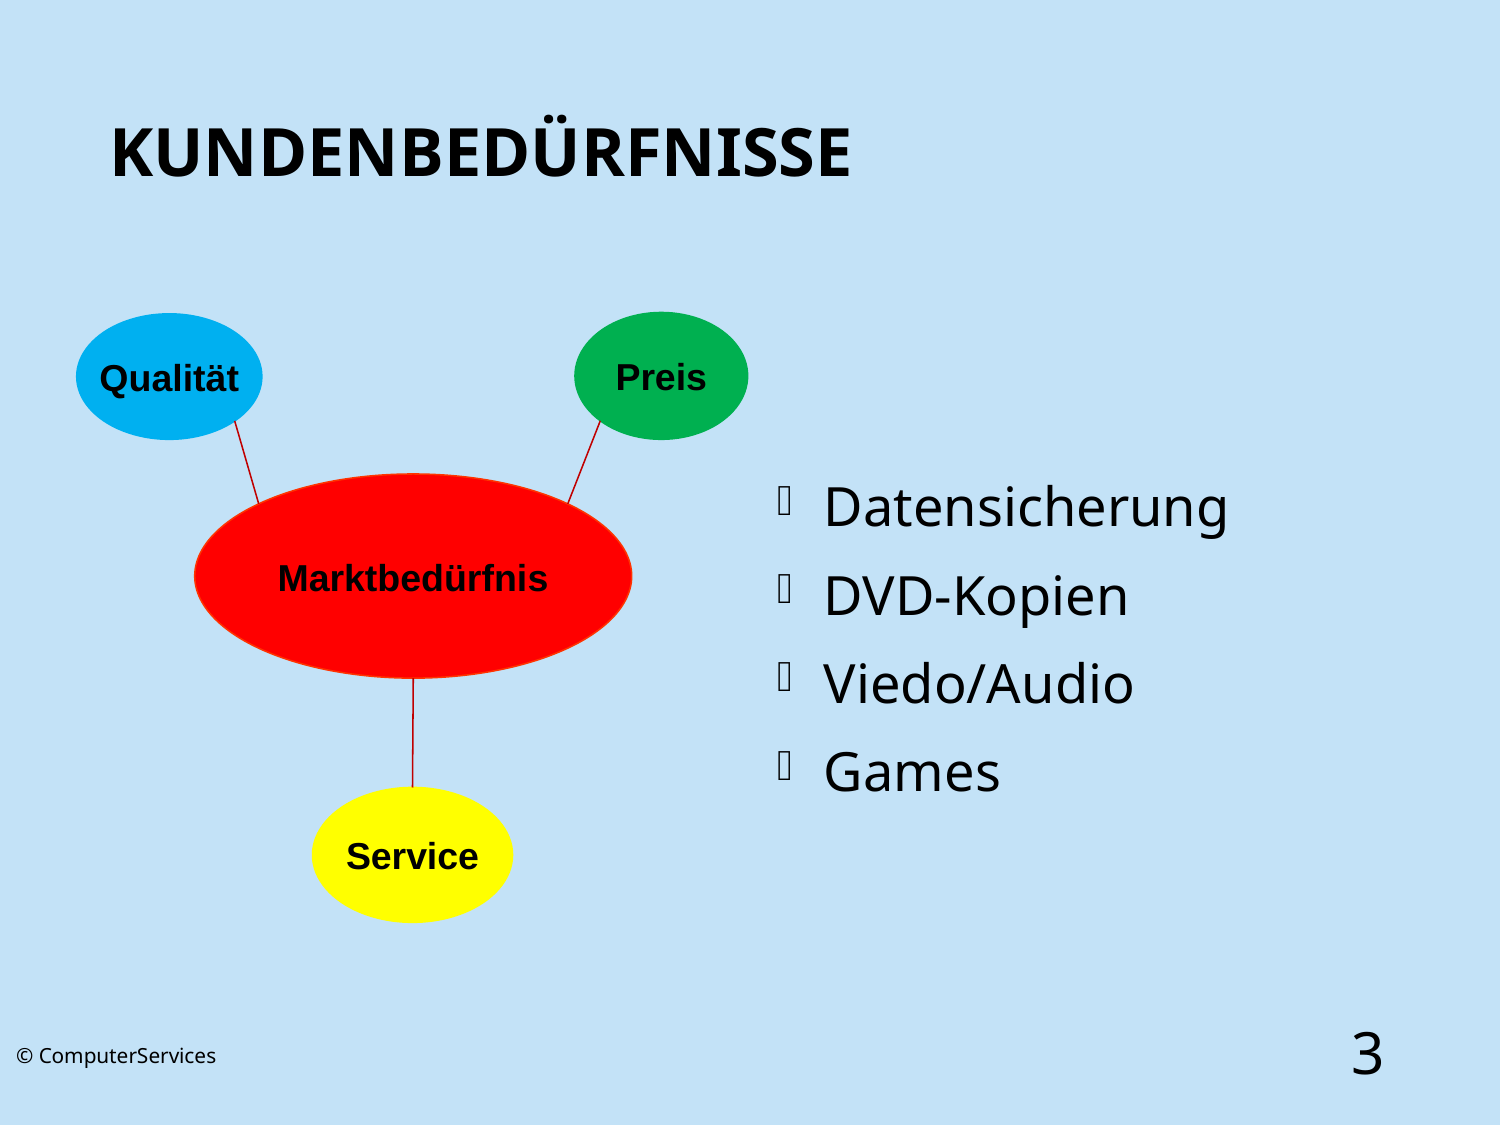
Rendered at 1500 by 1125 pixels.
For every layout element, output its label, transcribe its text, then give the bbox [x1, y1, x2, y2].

footer © ComputerServices [1, 1035, 955, 1125]
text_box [567, 420, 601, 505]
text_box Qualität [76, 313, 262, 440]
text_box Marktbedürfnis [194, 473, 632, 679]
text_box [234, 420, 259, 505]
title Kundenbedürfnisse [94, 50, 1407, 250]
slide_number 3 [1074, 1024, 1400, 1103]
text_box Preis [574, 312, 748, 440]
text_box Service [312, 787, 513, 923]
list Datensicherung DVD-Kopien Viedo/Audio Games [761, 287, 1406, 988]
